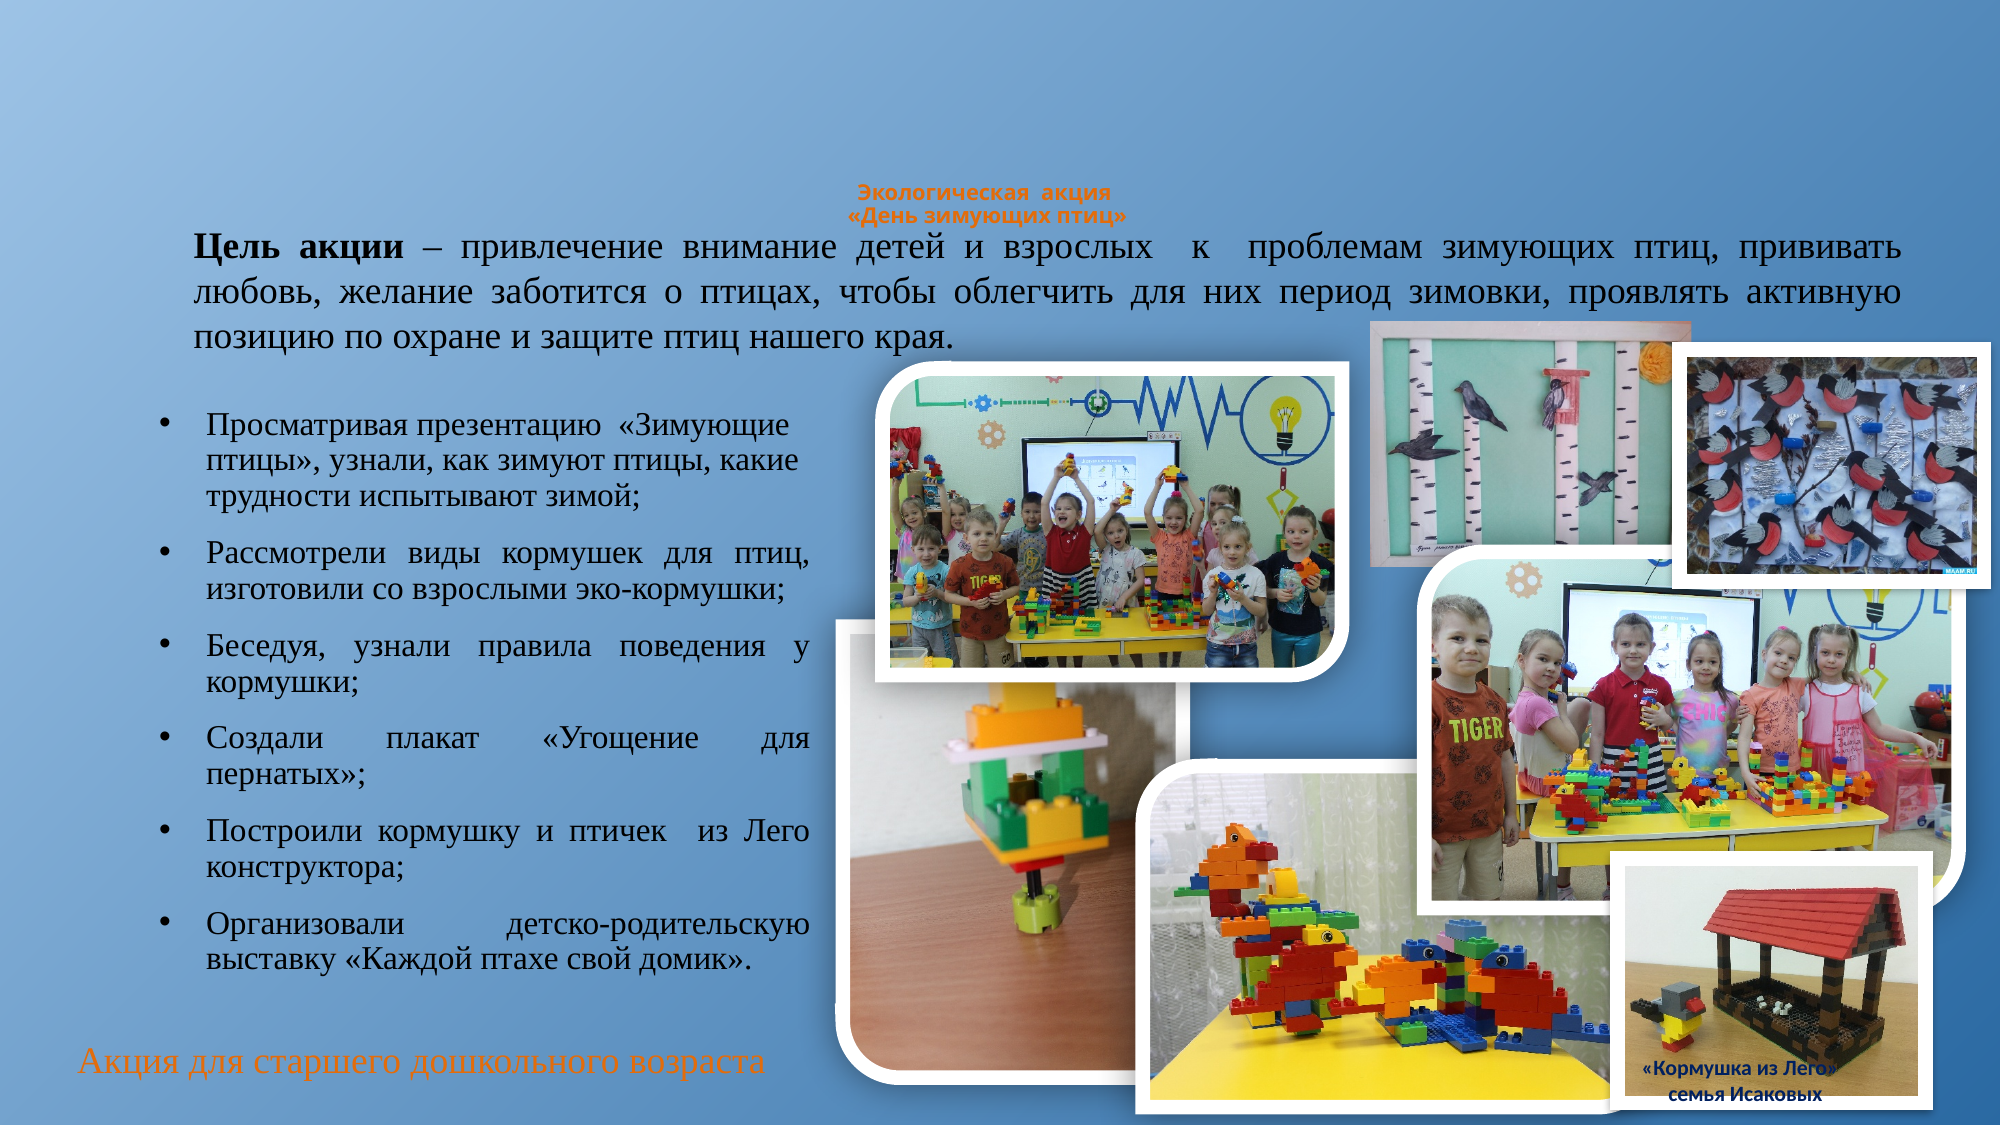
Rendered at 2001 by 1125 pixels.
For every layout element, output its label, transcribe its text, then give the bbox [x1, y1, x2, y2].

text_box Цель акции – привлечение внимание детей и взрослых к проблемам зимующих птиц, прививать любовь, желание заботится о птицах, чтобы облегчить для них период зимовки, проявлять активную позицию по охране и защите птиц нашего края. [178, 213, 1919, 364]
picture [882, 368, 1343, 675]
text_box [1609, 866, 1919, 1117]
text_box Акция для старшего дошкольного возраста [62, 1028, 826, 1125]
title Экологическая акция «День зимующих птиц» [226, 36, 1743, 213]
list Просматривая презентацию «Зимующие птицы», узнали, как зимуют птицы, какие трудности испытывают зимой; Рассмотрели виды кормушек для птиц, изготовили со взрослыми эко-кормушки; Беседуя, узнали правила поведения у кормушки; Создали плакат «Угощение для пернатых»; Построили кормушку и птичек из Лего конструктора; Организовали детско-родительскую выставку «Каждой птахе свой домик». [144, 398, 827, 1024]
picture [787, 321, 1977, 1108]
